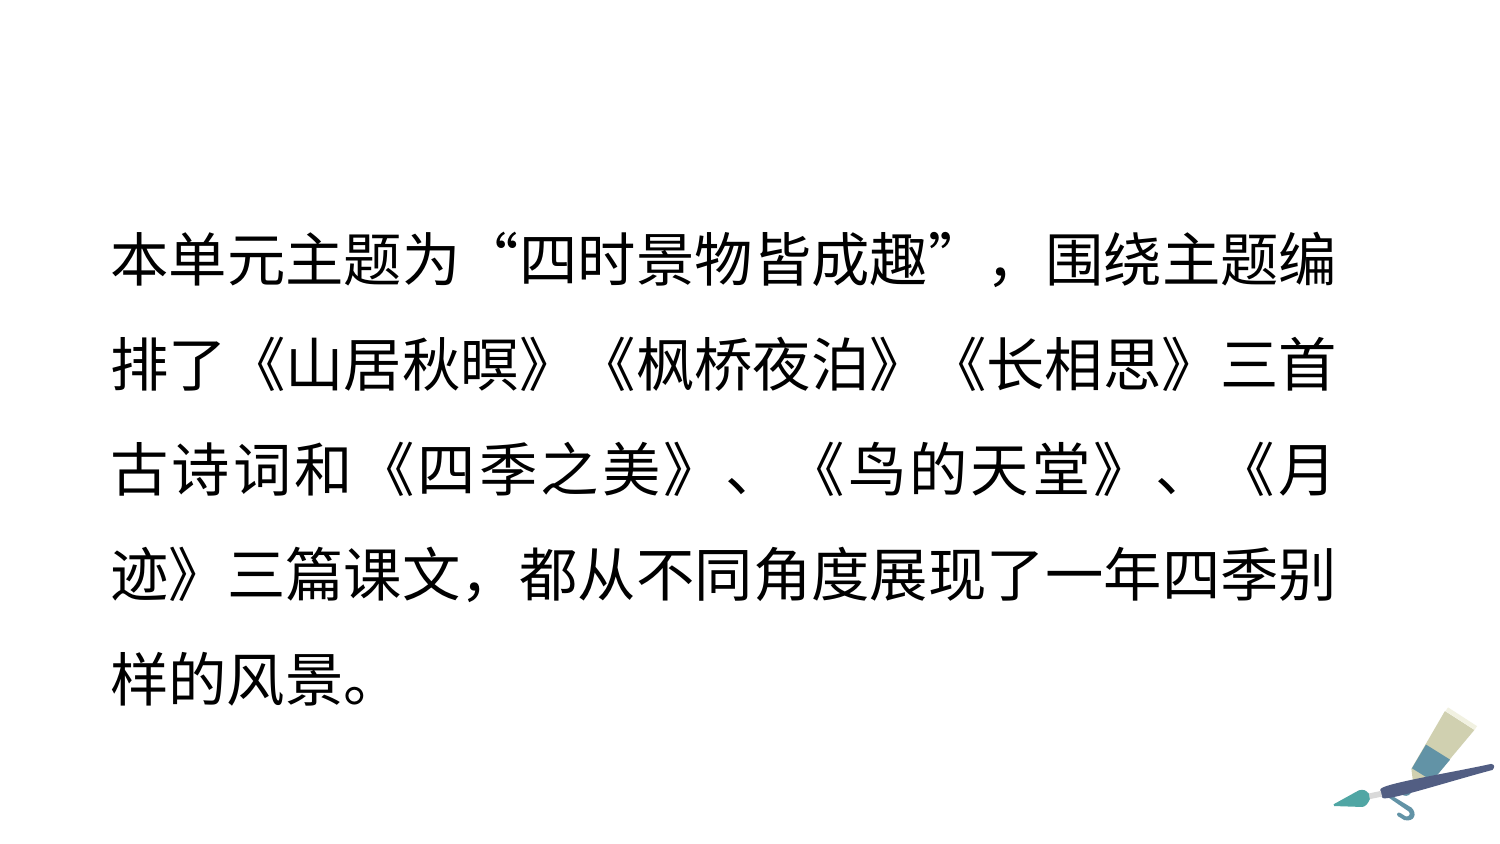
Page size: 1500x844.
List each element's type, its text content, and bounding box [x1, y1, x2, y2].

text_box 本单元主题为“四时景物皆成趣”，围绕主题编排了《山居秋暝》《枫桥夜泊》《长相思》三首古诗词和《四季之美》、《鸟的天堂》、《月迹》三篇课文，都从不同角度展现了一年四季别样的风景。 [49, 181, 1352, 721]
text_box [1358, 708, 1481, 844]
